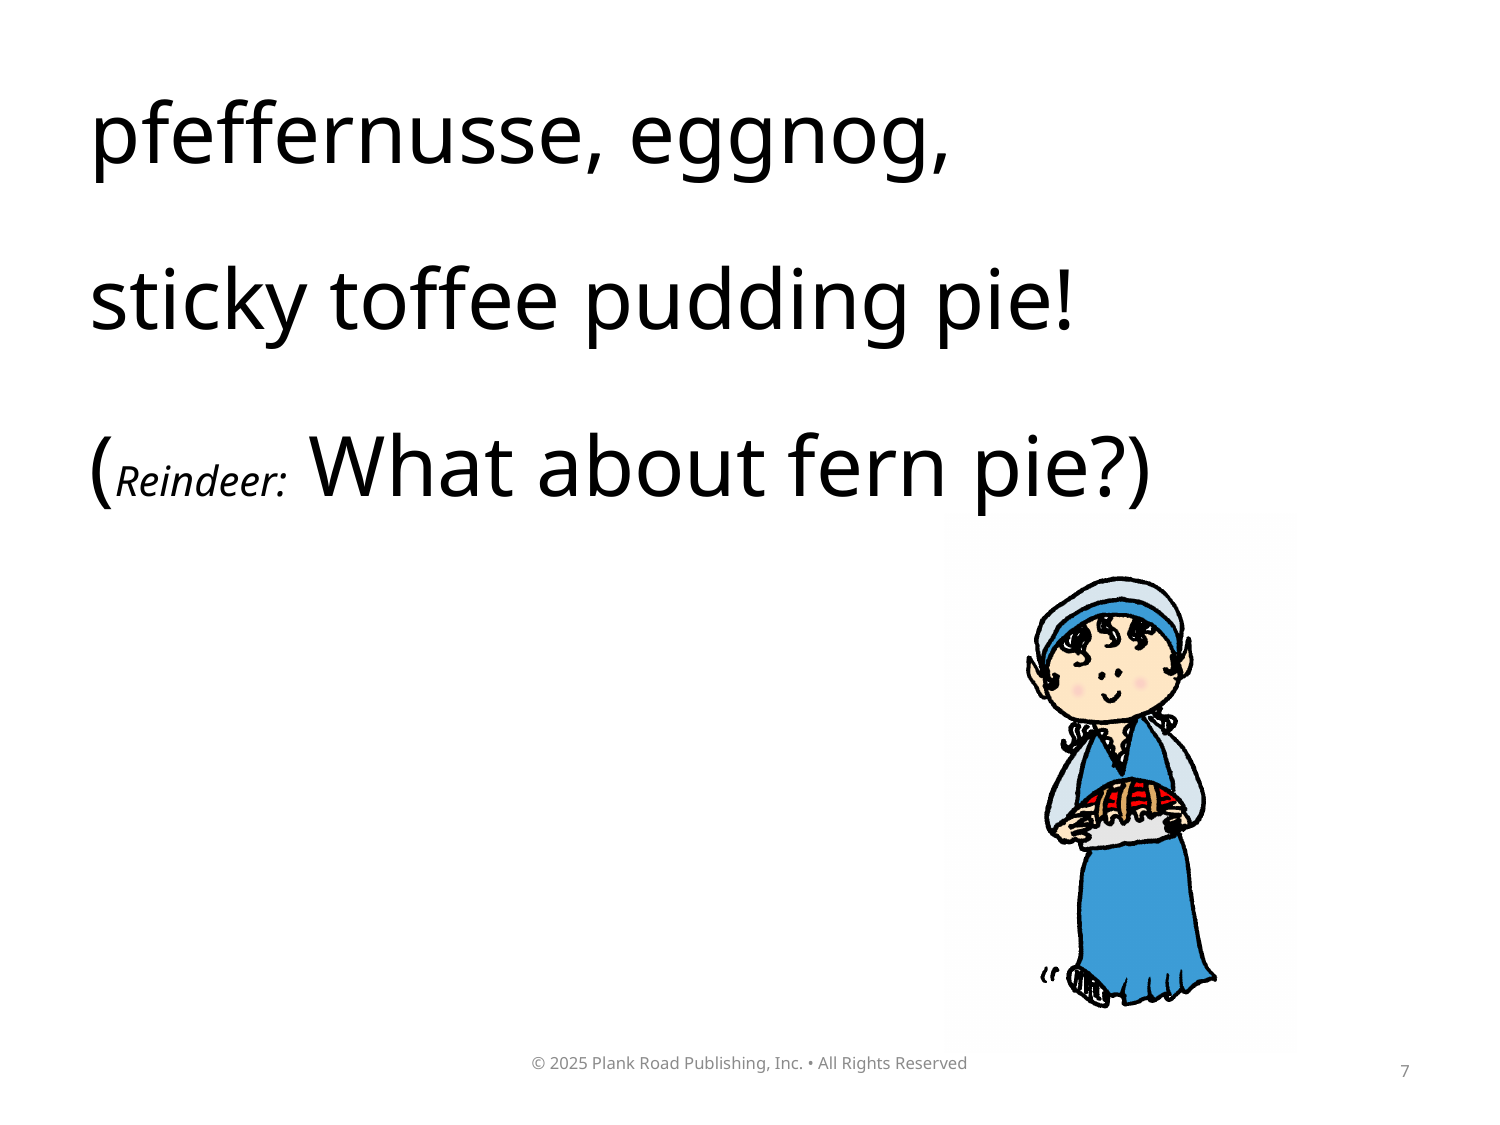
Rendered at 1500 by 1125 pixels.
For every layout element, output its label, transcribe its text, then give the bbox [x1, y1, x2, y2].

slide_number 7 [1074, 1042, 1425, 1103]
picture [944, 513, 1297, 1053]
list pfeffernusse, eggnog, sticky toffee pudding pie! (Reindeer: What about fern pie?) [75, 22, 1384, 811]
